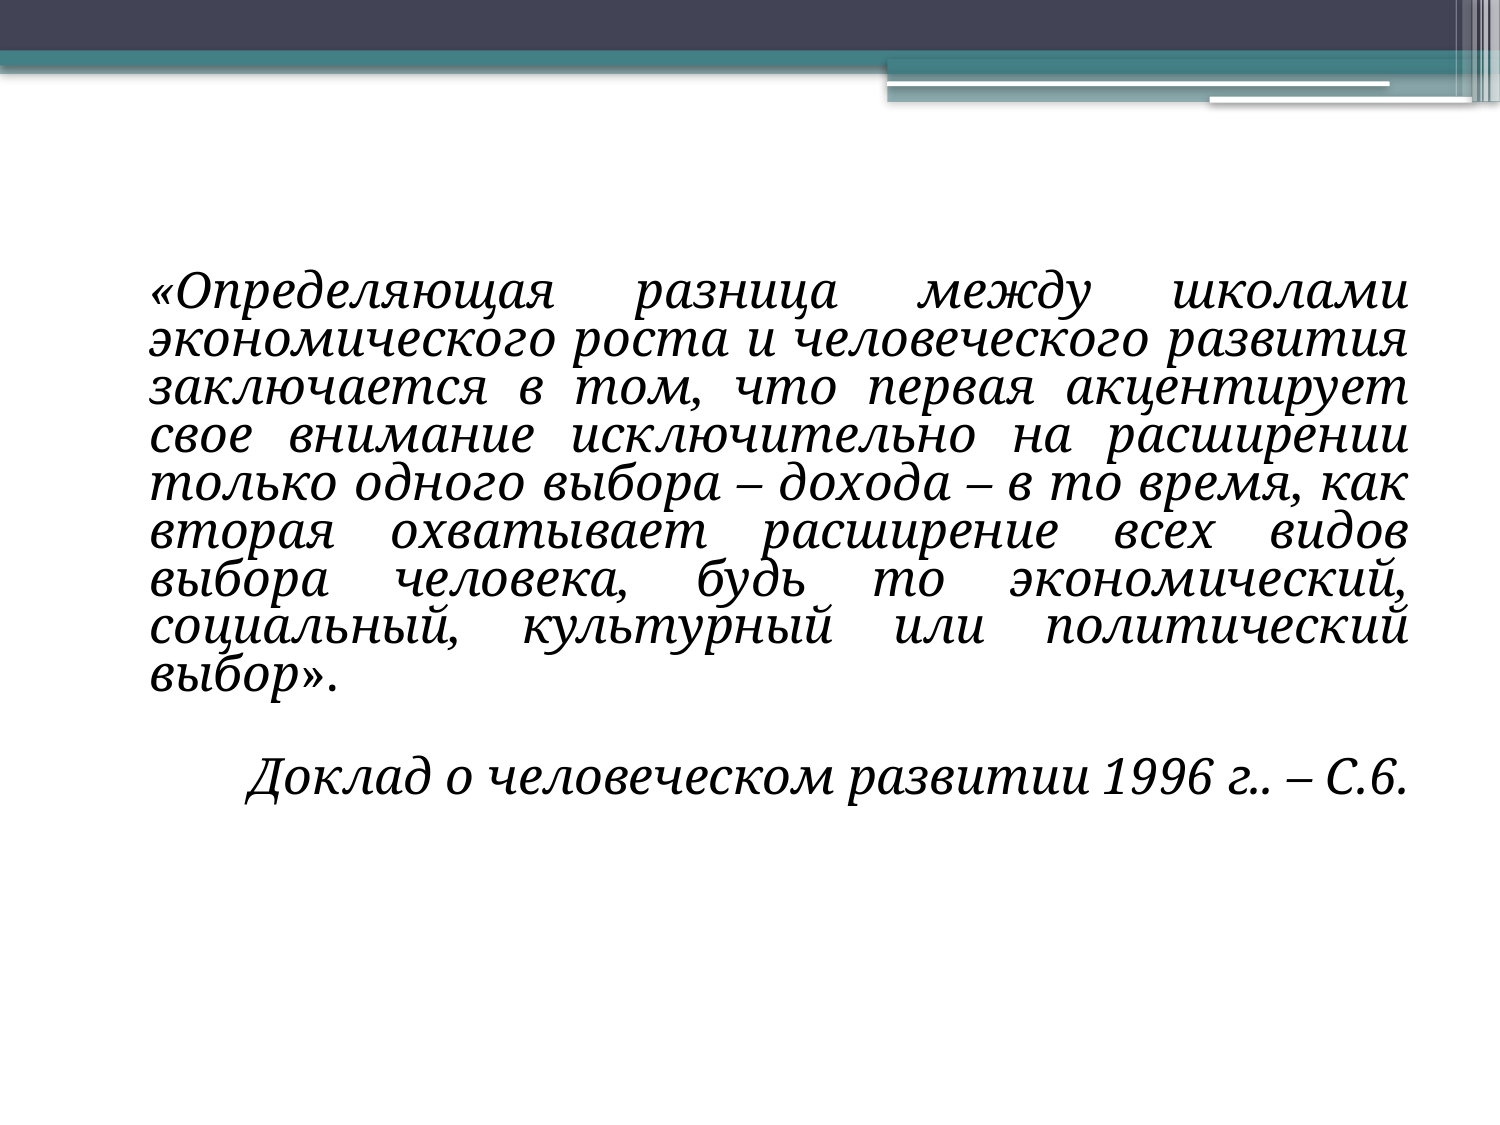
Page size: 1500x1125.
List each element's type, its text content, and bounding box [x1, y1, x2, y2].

list «Определяющая разница между школами экономического роста и человеческого развития заключается в том, что первая акцентирует свое внимание исключительно на расширении только одного выбора – дохода – в то время, как вторая охватывает расширение всех видов выбора человека, будь то экономический, социальный, культурный или политический выбор». Доклад о человеческом развитии 1996 г.. – С.6. [74, 262, 1426, 1079]
